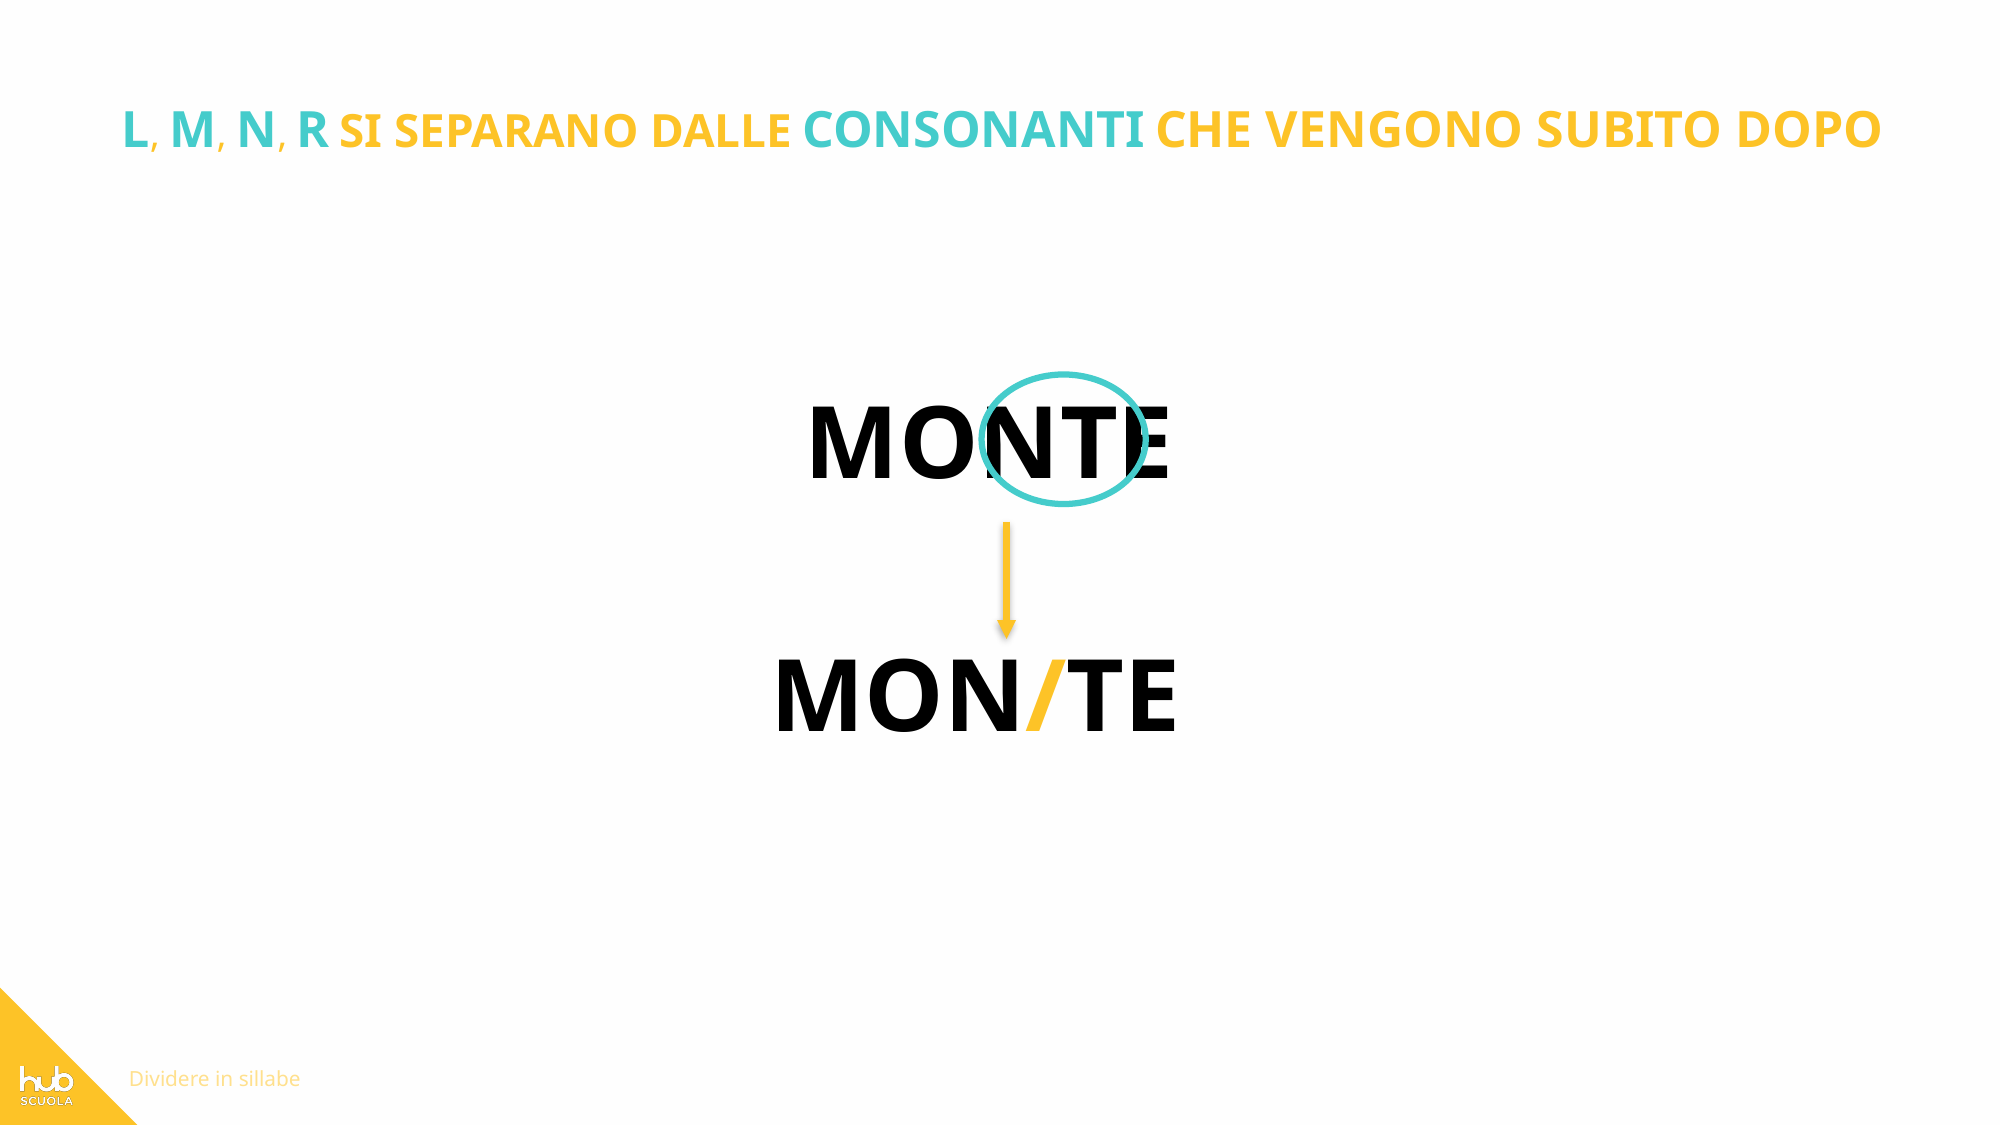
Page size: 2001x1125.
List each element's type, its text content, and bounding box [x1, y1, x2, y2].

picture [20, 1066, 74, 1106]
list L, M, N, R SI SEPARANO DALLE CONSONANTI CHE VENGONO SUBITO DOPO [114, 90, 2000, 373]
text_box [762, 371, 1251, 761]
